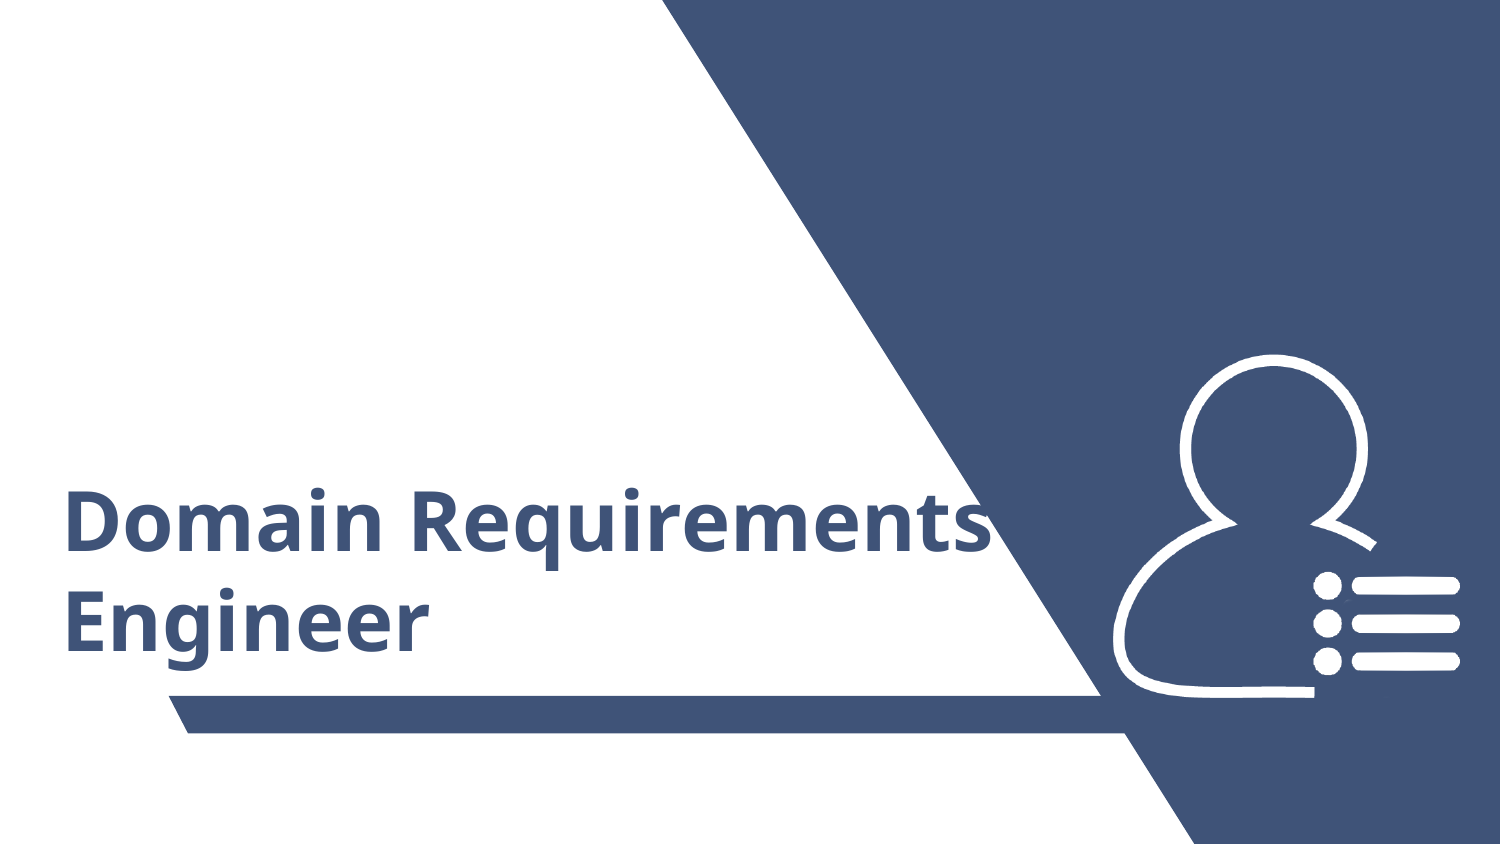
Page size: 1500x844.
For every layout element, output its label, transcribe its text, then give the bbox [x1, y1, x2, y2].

title Domain Requirements Engineer [46, 201, 1075, 683]
picture [1100, 333, 1477, 729]
